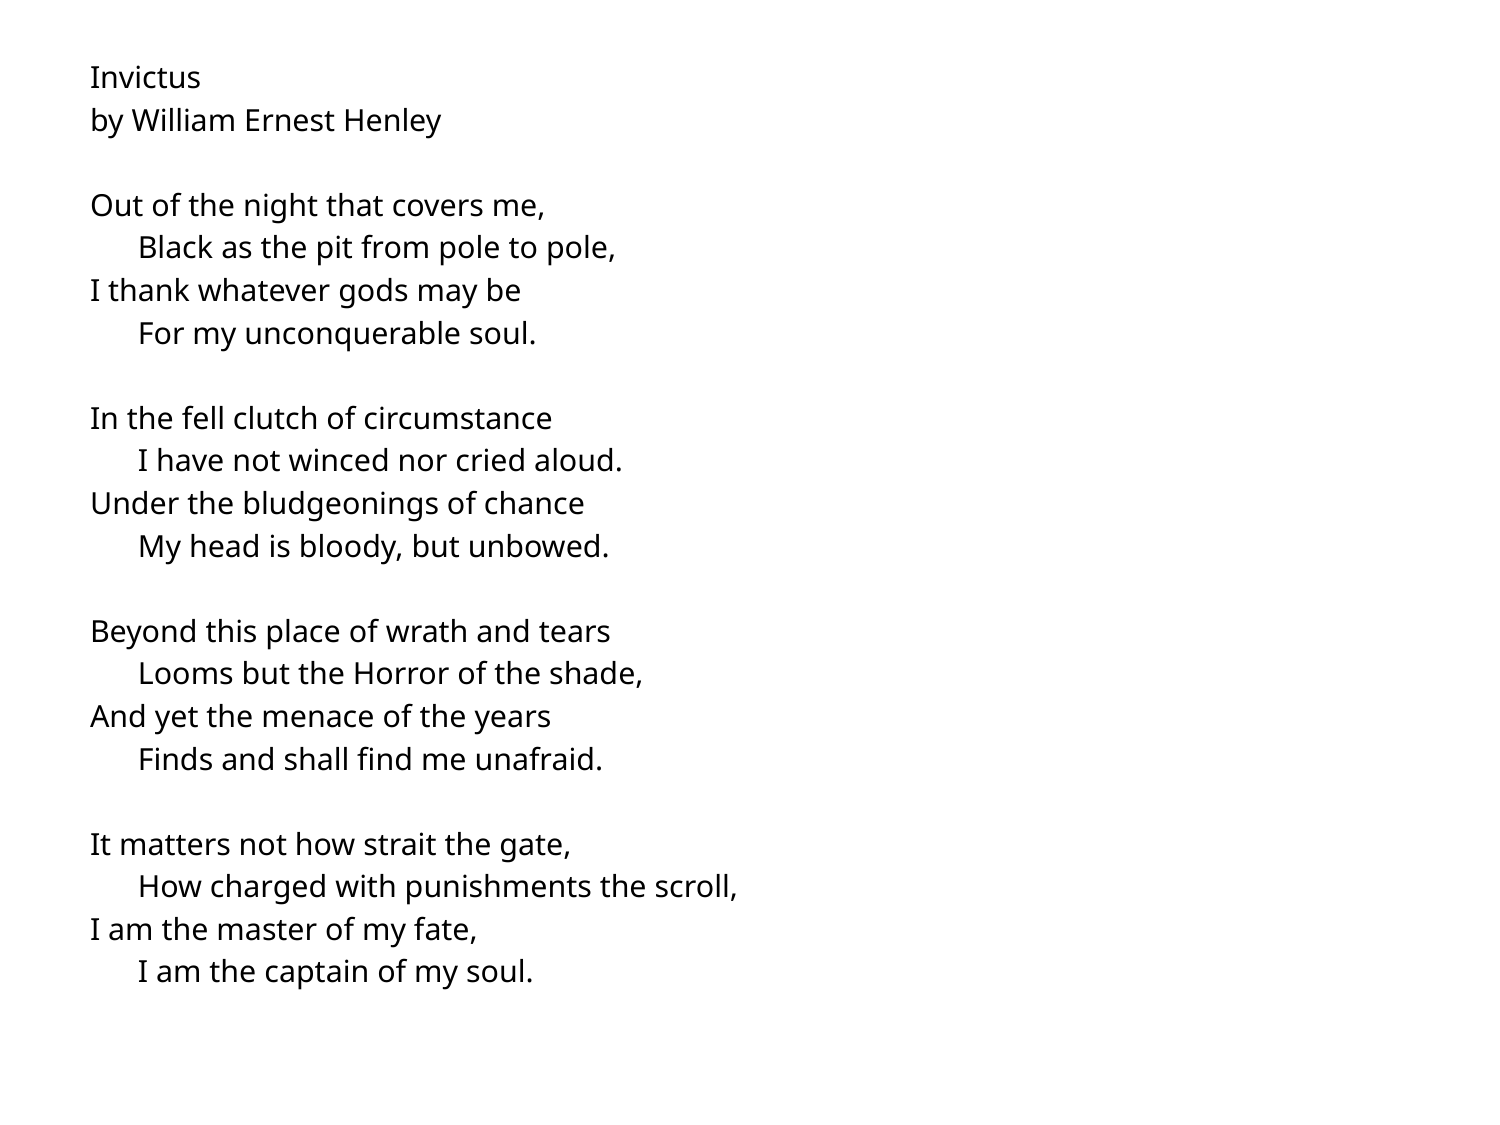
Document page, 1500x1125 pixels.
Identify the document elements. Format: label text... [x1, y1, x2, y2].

list Invictus by William Ernest Henley Out of the night that covers me, Black as the pit from pole to pole, I thank whatever gods may be For my unconquerable soul. In the fell clutch of circumstance I have not winced nor cried aloud. Under the bludgeonings of chance My head is bloody, but unbowed. Beyond this place of wrath and tears Looms but the Horror of the shade, And yet the menace of the years Finds and shall find me unafraid. It matters not how strait the gate, How charged with punishments the scroll, I am the master of my fate, I am the captain of my soul. [75, 50, 1425, 1005]
